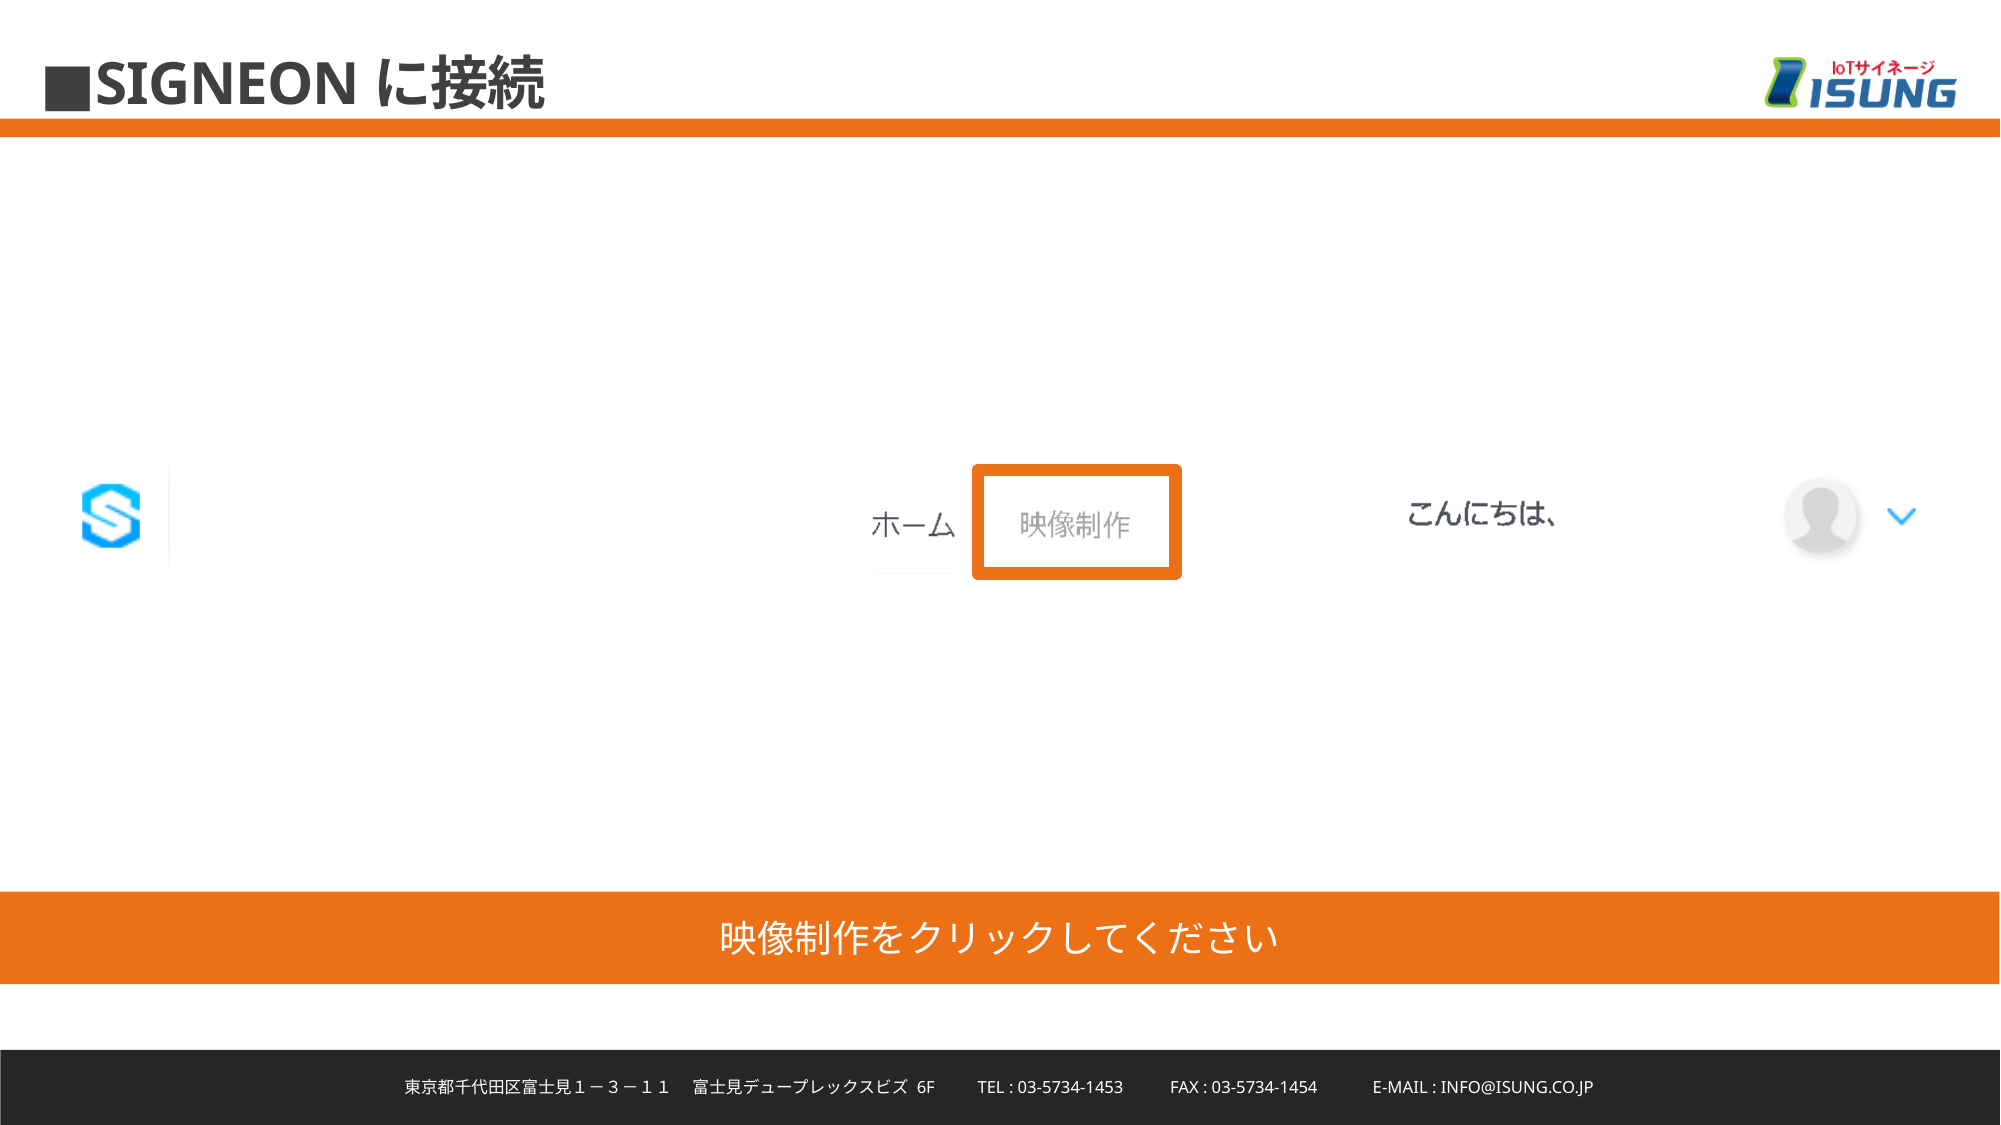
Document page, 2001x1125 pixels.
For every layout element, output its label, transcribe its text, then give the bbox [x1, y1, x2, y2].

text_box [0, 117, 2000, 138]
text_box ■SIGNEONに接続 [25, 46, 1722, 117]
text_box 映像制作をクリックしてください [0, 889, 2000, 986]
picture [1764, 56, 1957, 109]
picture [54, 454, 1946, 575]
text_box 東京都千代田区富士見１－３－１１ 富士見デュープレックスビズ 6F TEL : 03-5734-1453 FAX : 03-5734-1454 E-Mail : info@isung.co.jp [0, 1067, 2000, 1110]
